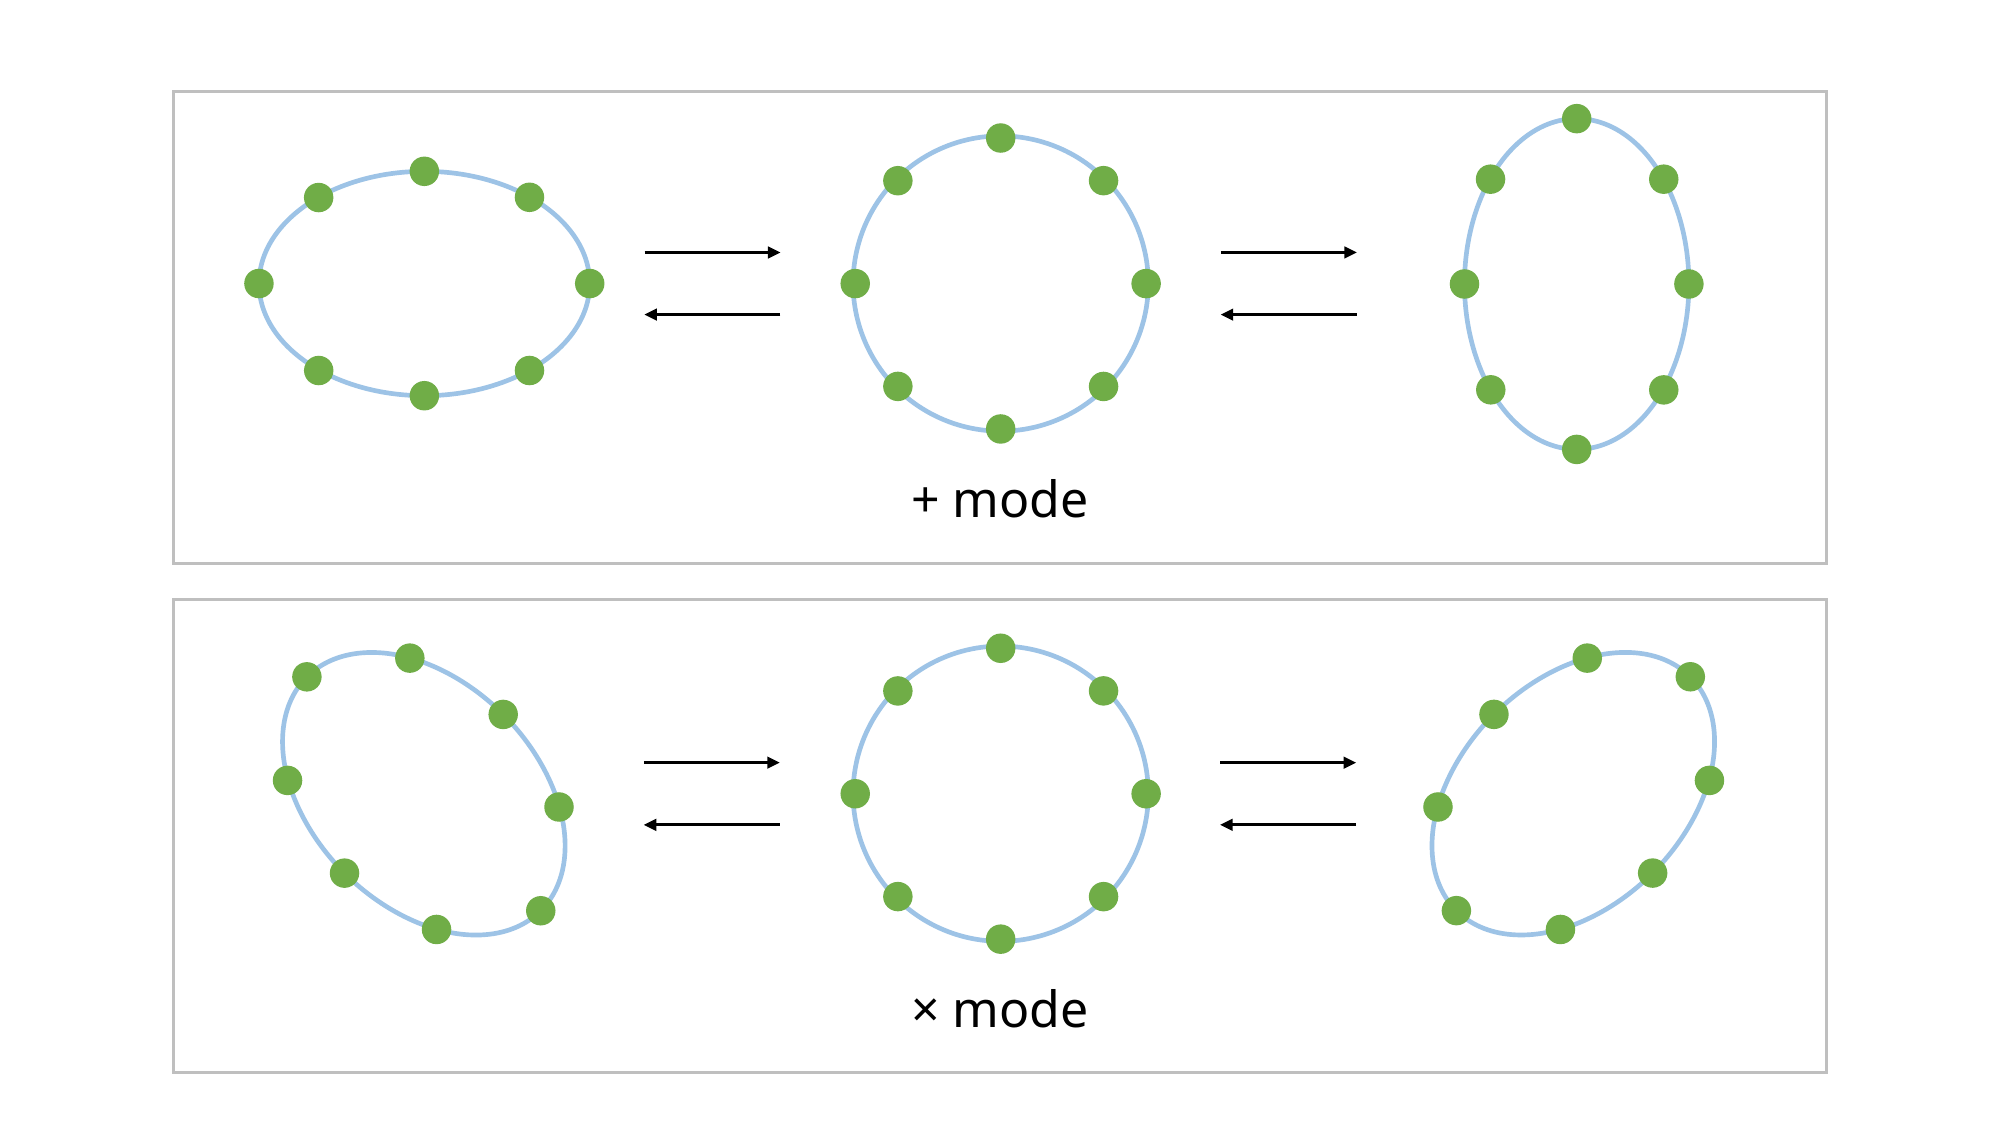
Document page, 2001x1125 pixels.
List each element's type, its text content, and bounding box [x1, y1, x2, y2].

text_box [172, 90, 1828, 565]
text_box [244, 156, 605, 411]
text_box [840, 633, 1161, 762]
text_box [1393, 666, 1754, 921]
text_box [243, 666, 604, 921]
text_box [643, 762, 1357, 825]
text_box [172, 599, 1828, 1073]
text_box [840, 123, 1161, 252]
text_box + mode [783, 459, 1217, 535]
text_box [1396, 157, 1757, 412]
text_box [840, 825, 1161, 954]
text_box × mode [783, 969, 1217, 1045]
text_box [840, 315, 1161, 444]
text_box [644, 252, 1357, 315]
